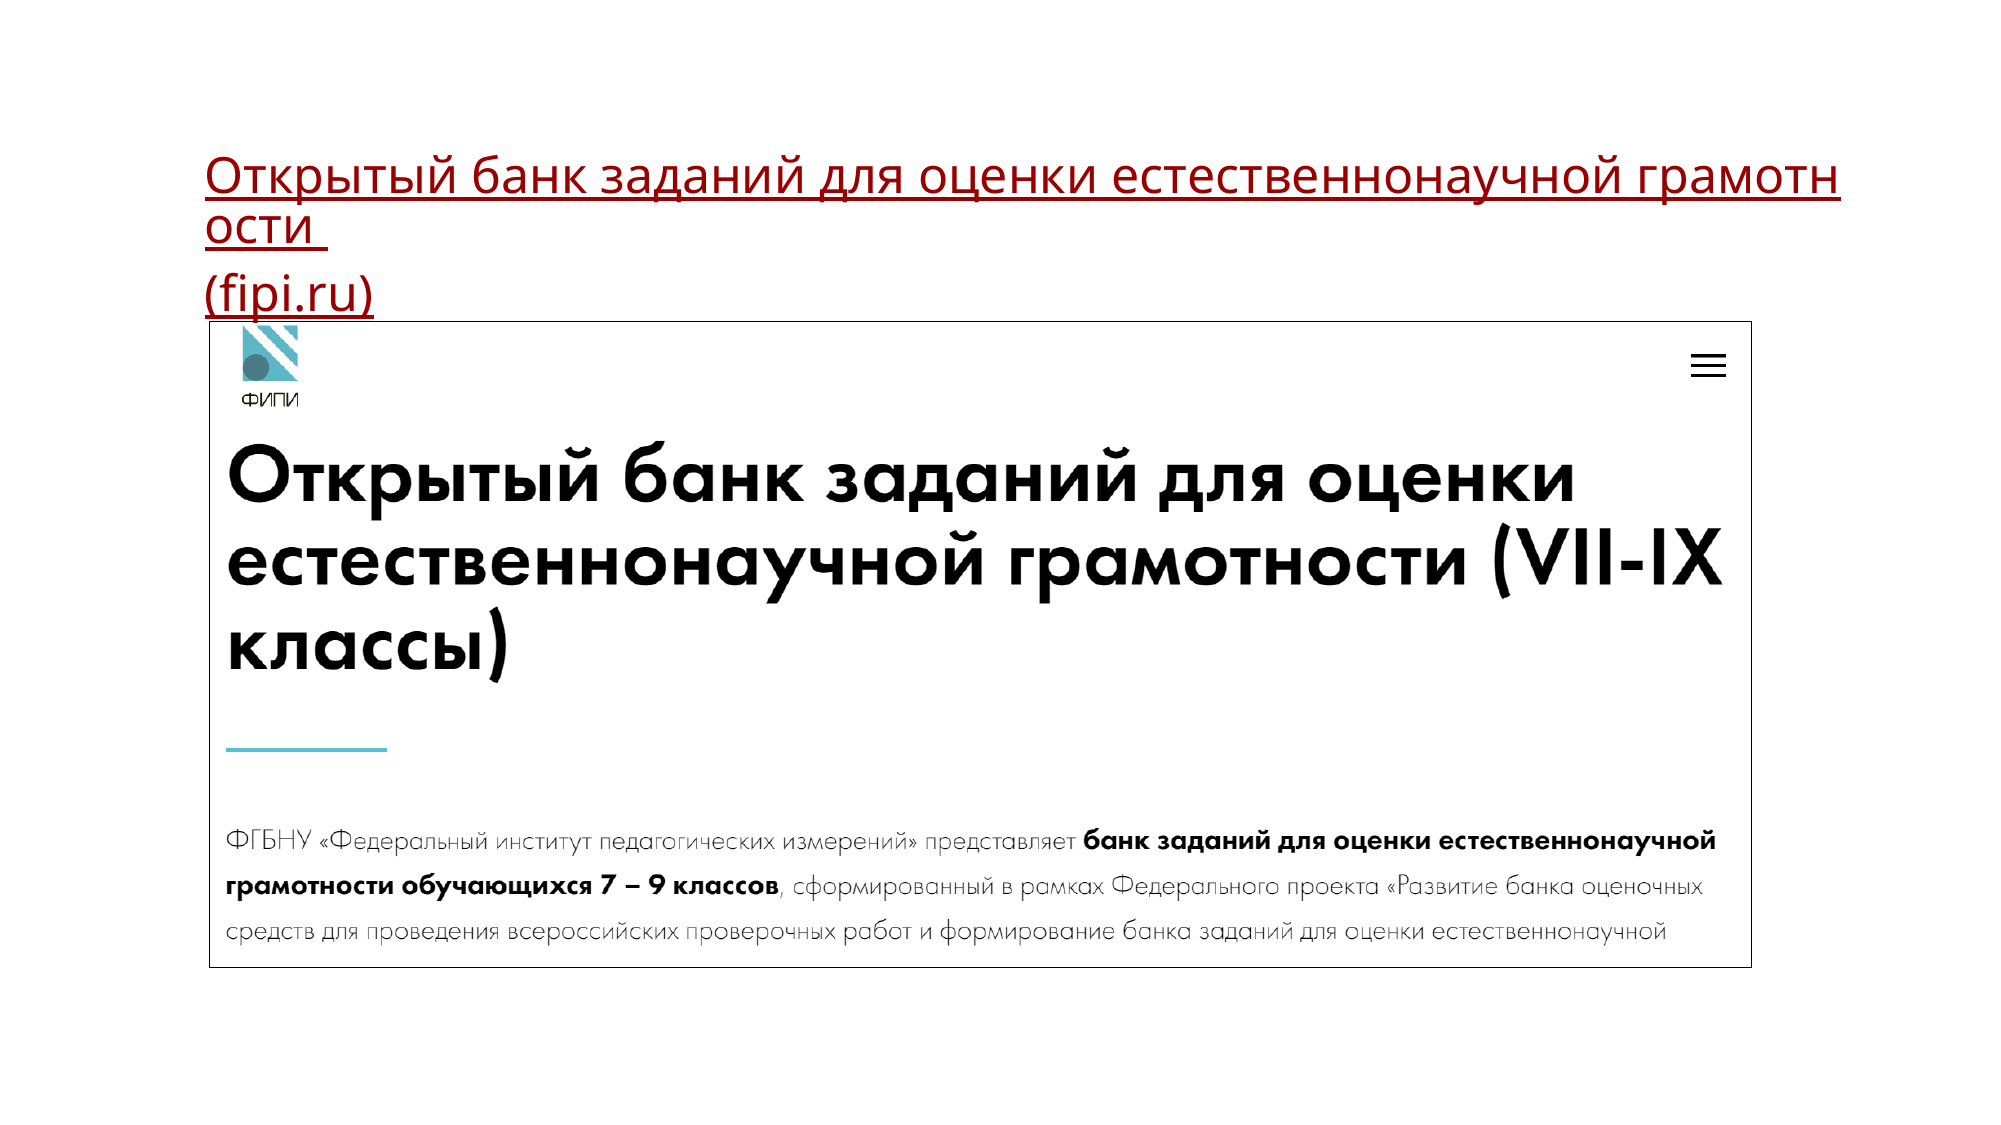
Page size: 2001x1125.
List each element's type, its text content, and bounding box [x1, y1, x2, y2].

picture [209, 321, 1752, 968]
text_box Открытый банк заданий для оценки естественнонаучной грамотности (fipi.ru) [189, 135, 1876, 288]
